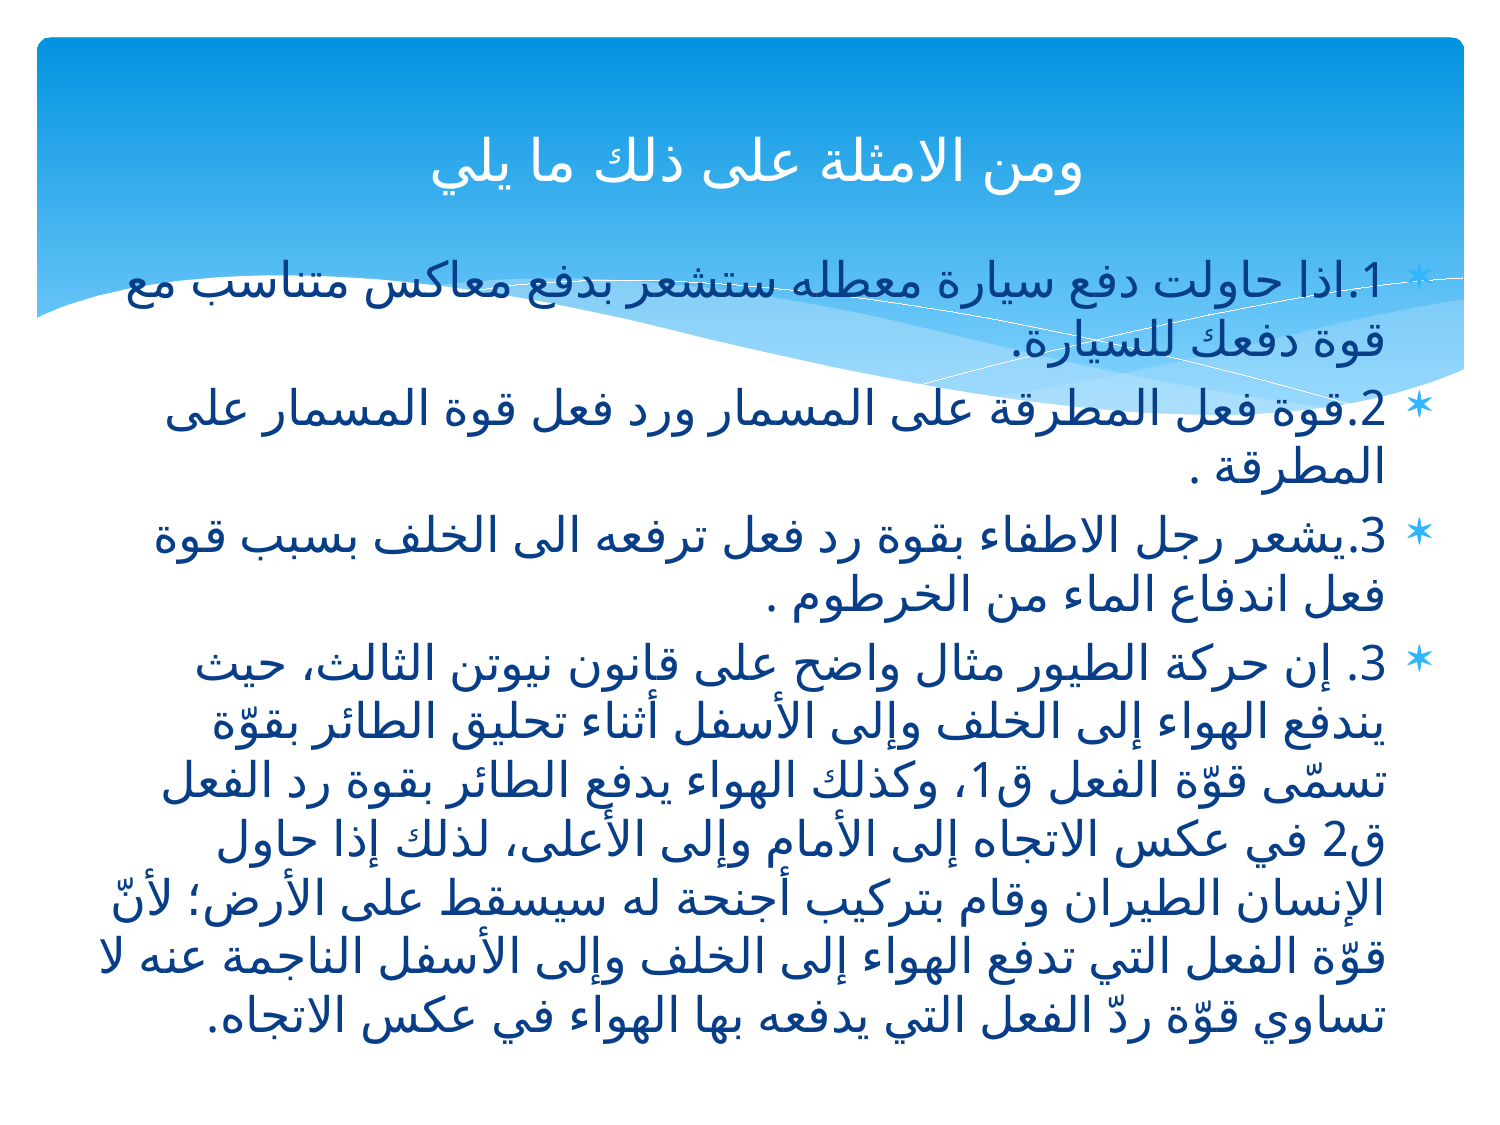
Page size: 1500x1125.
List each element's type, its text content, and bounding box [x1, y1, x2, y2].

title ومن الامثلة على ذلك ما يلي [75, 55, 1425, 261]
list 1.اذا حاولت دفع سيارة معطله ستشعر بدفع معاكس متناسب مع قوة دفعك للسيارة. 2.قوة فعل المطرقة على المسمار ورد فعل قوة المسمار على المطرقة . 3.يشعر رجل الاطفاء بقوة رد فعل ترفعه الى الخلف بسبب قوة فعل اندفاع الماء من الخرطوم . 3. إن حركة الطيور مثال واضح على قانون نيوتن الثالث، حيث يندفع الهواء إلى الخلف وإلى الأسفل أثناء تحليق الطائر بقوّة تسمّى قوّة الفعل ق1، وكذلك الهواء يدفع الطائر بقوة رد الفعل ق2 في عكس الاتجاه إلى الأمام وإلى الأعلى، لذلك إذا حاول الإنسان الطيران وقام بتركيب أجنحة له سيسقط على الأرض؛ لأنّ قوّة الفعل التي تدفع الهواء إلى الخلف وإلى الأسفل الناجمة عنه لا تساوي قوّة ردّ الفعل التي يدفعه بها الهواء في عكس الاتجاه. [75, 172, 1447, 1059]
